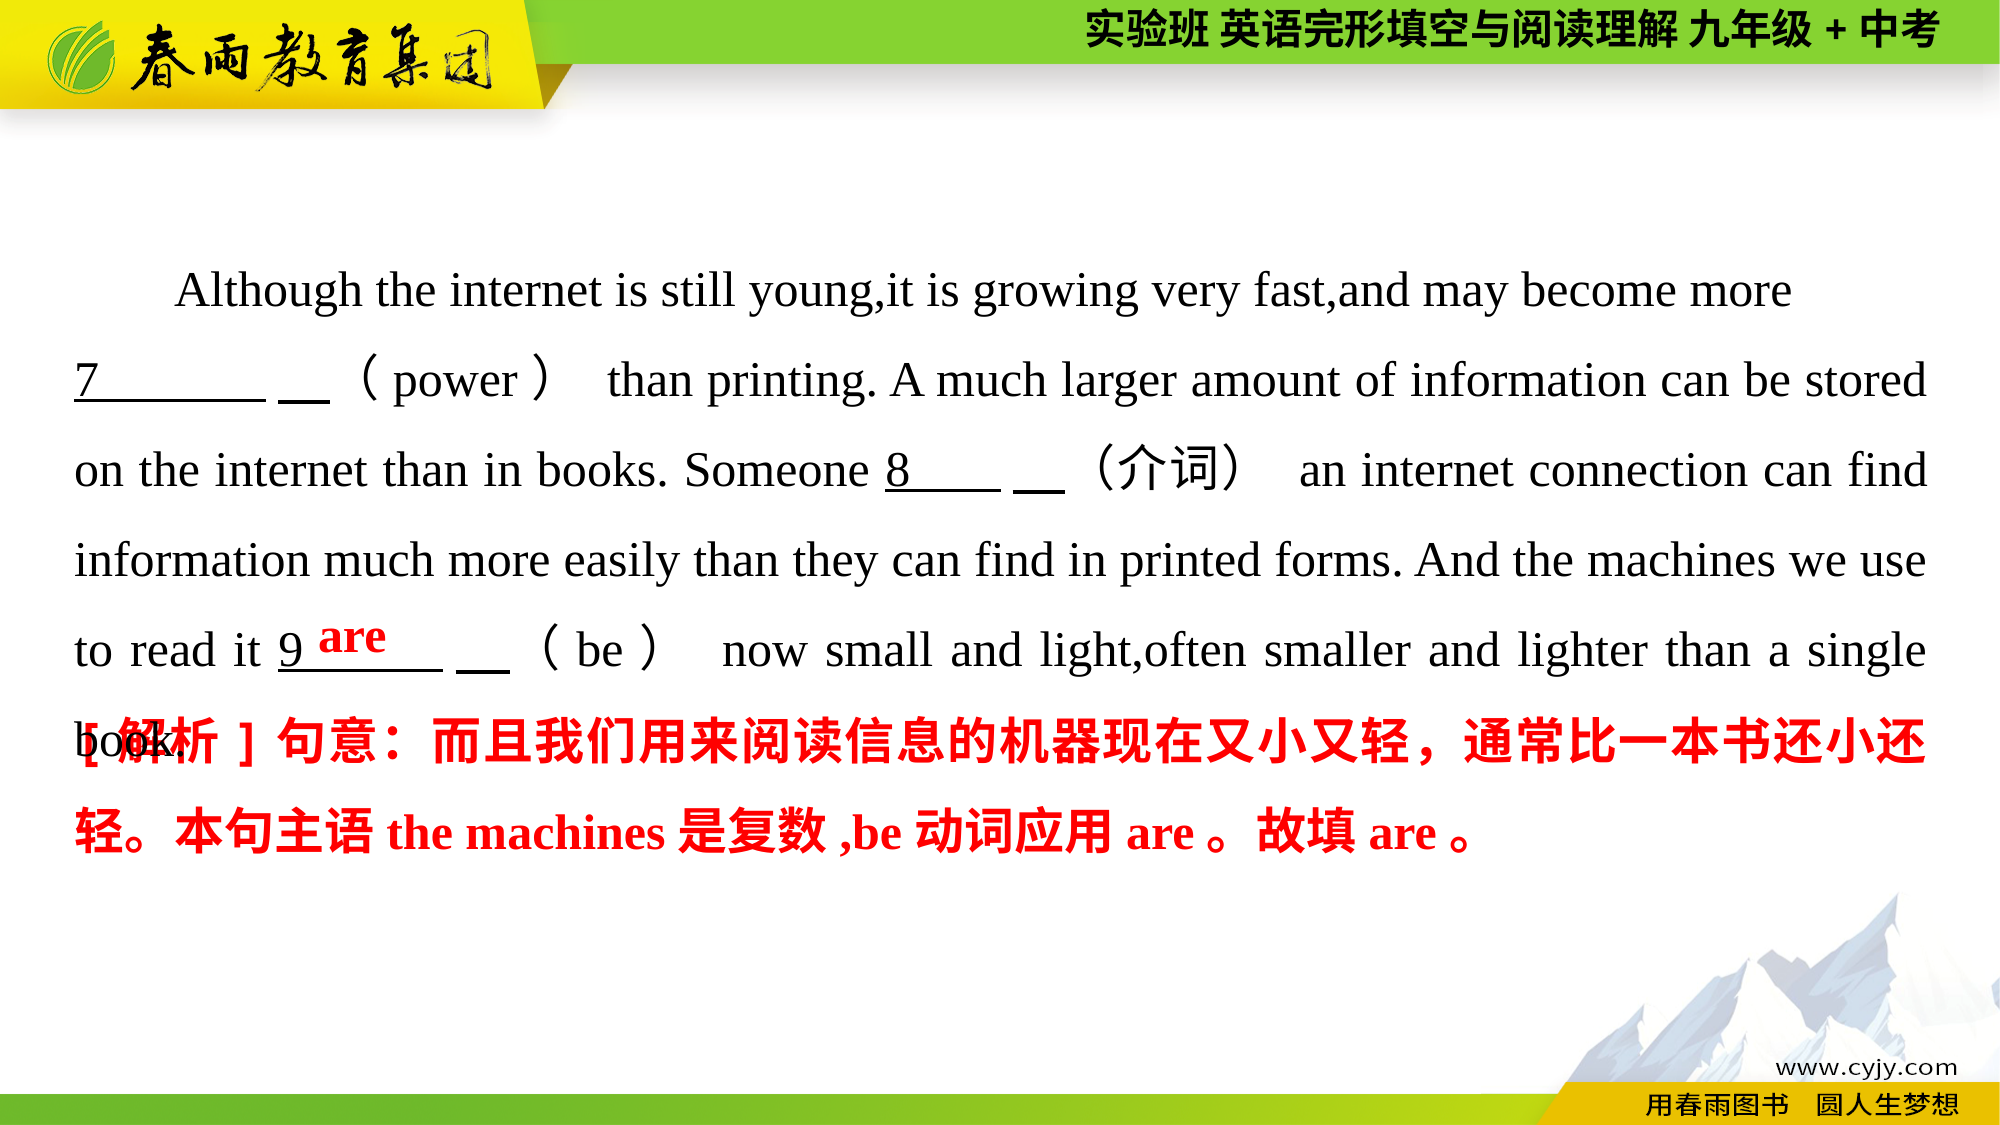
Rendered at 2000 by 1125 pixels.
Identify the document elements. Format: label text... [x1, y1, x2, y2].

list Although the internet is still young,it is growing very fast,and may become more 7 （power） than printing. A much larger amount of information can be stored on the internet than in books. Someone 8 （介词） an internet connection can find information much more easily than they can find in printed forms. And the machines we use to read it 9 （be） now small and light,often smaller and lighter than a single book. [59, 218, 1944, 689]
picture [0, 0, 2000, 1125]
text_box [解析]句意：而且我们用来阅读信息的机器现在又小又轻，通常比一本书还小还轻。本句主语the machines是复数,be动词应用are。故填are。 [59, 689, 1944, 868]
text_box are [303, 594, 402, 670]
